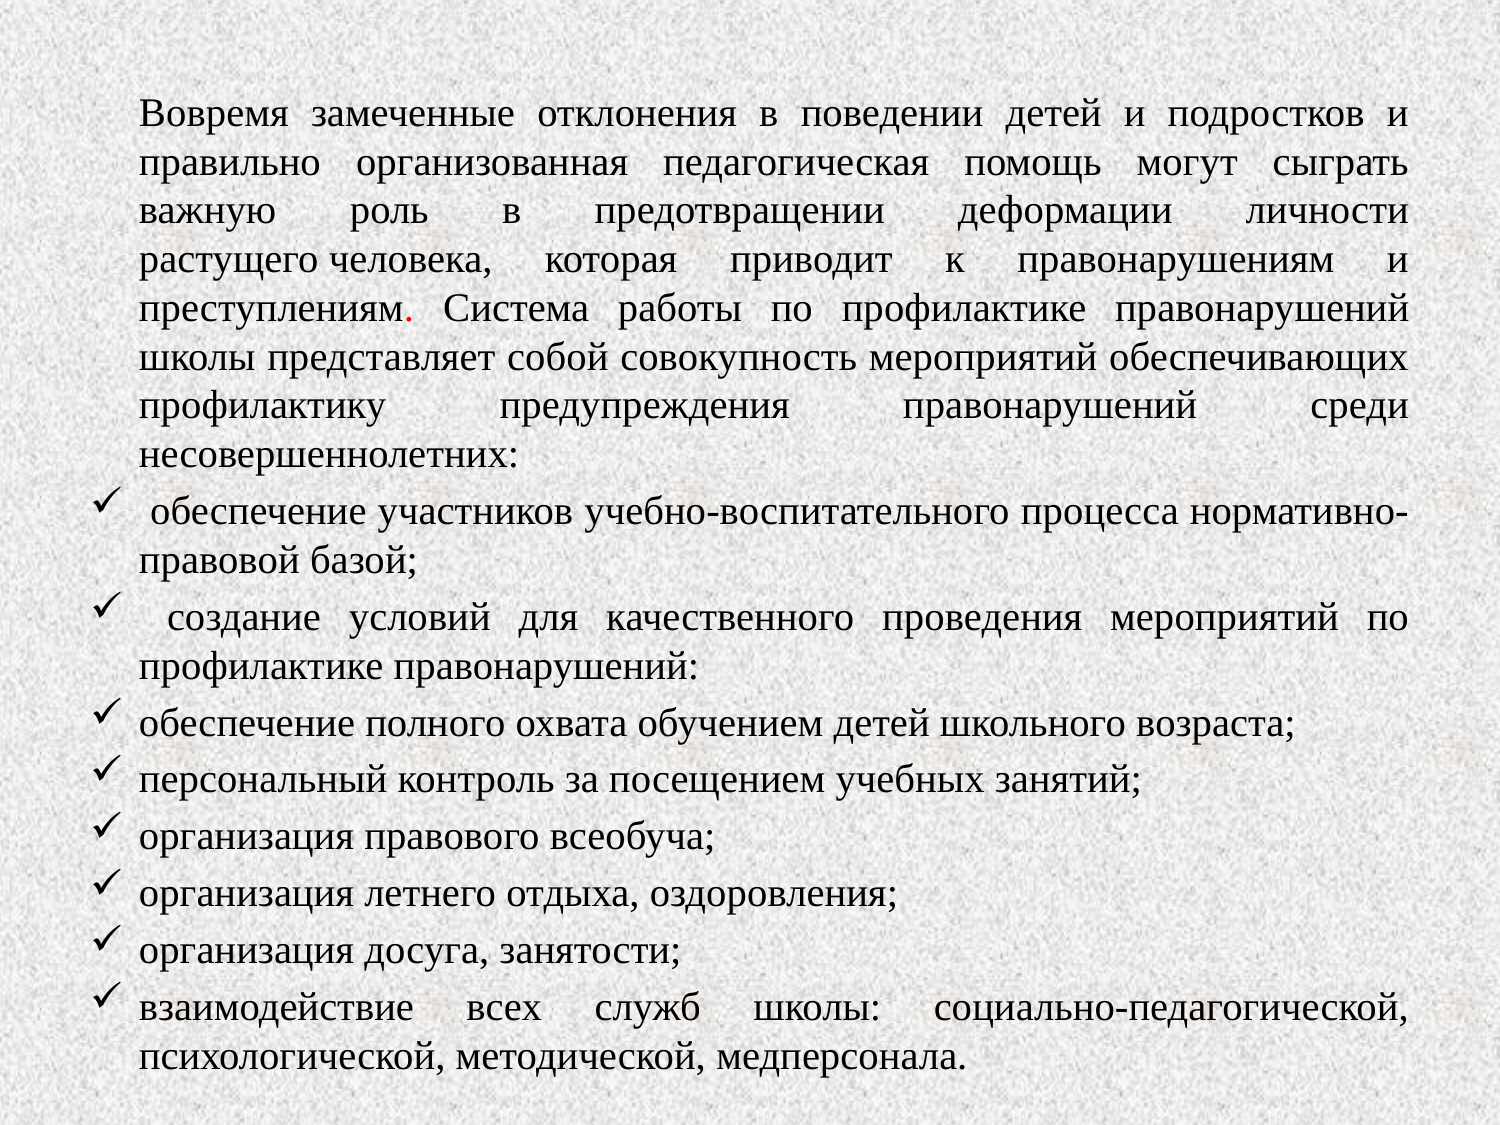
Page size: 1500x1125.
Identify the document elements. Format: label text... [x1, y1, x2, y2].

list Вовремя замеченные отклонения в поведении детей и подростков и правильно организованная педагогическая помощь могут сыграть важную роль в предотвращении деформации личности растущего человека, которая приводит к правонарушениям и преступлениям. Система работы по профилактике правонарушений школы представляет собой совокупность мероприятий обеспечивающих профилактику предупреждения правонарушений среди несовершеннолетних: обеспечение участников учебно-воспитательного процесса нормативно-правовой базой; создание условий для качественного проведения мероприятий по профилактике правонарушений: обеспечение полного охвата обучением детей школьного возраста; персональный контроль за посещением учебных занятий; организация правового всеобуча; организация летнего отдыха, оздоровления; организация досуга, занятости; взаимодействие всех служб школы: социально-педагогической, психологической, методической, медперсонала. [75, 78, 1425, 1094]
picture [0, 0, 1500, 1125]
